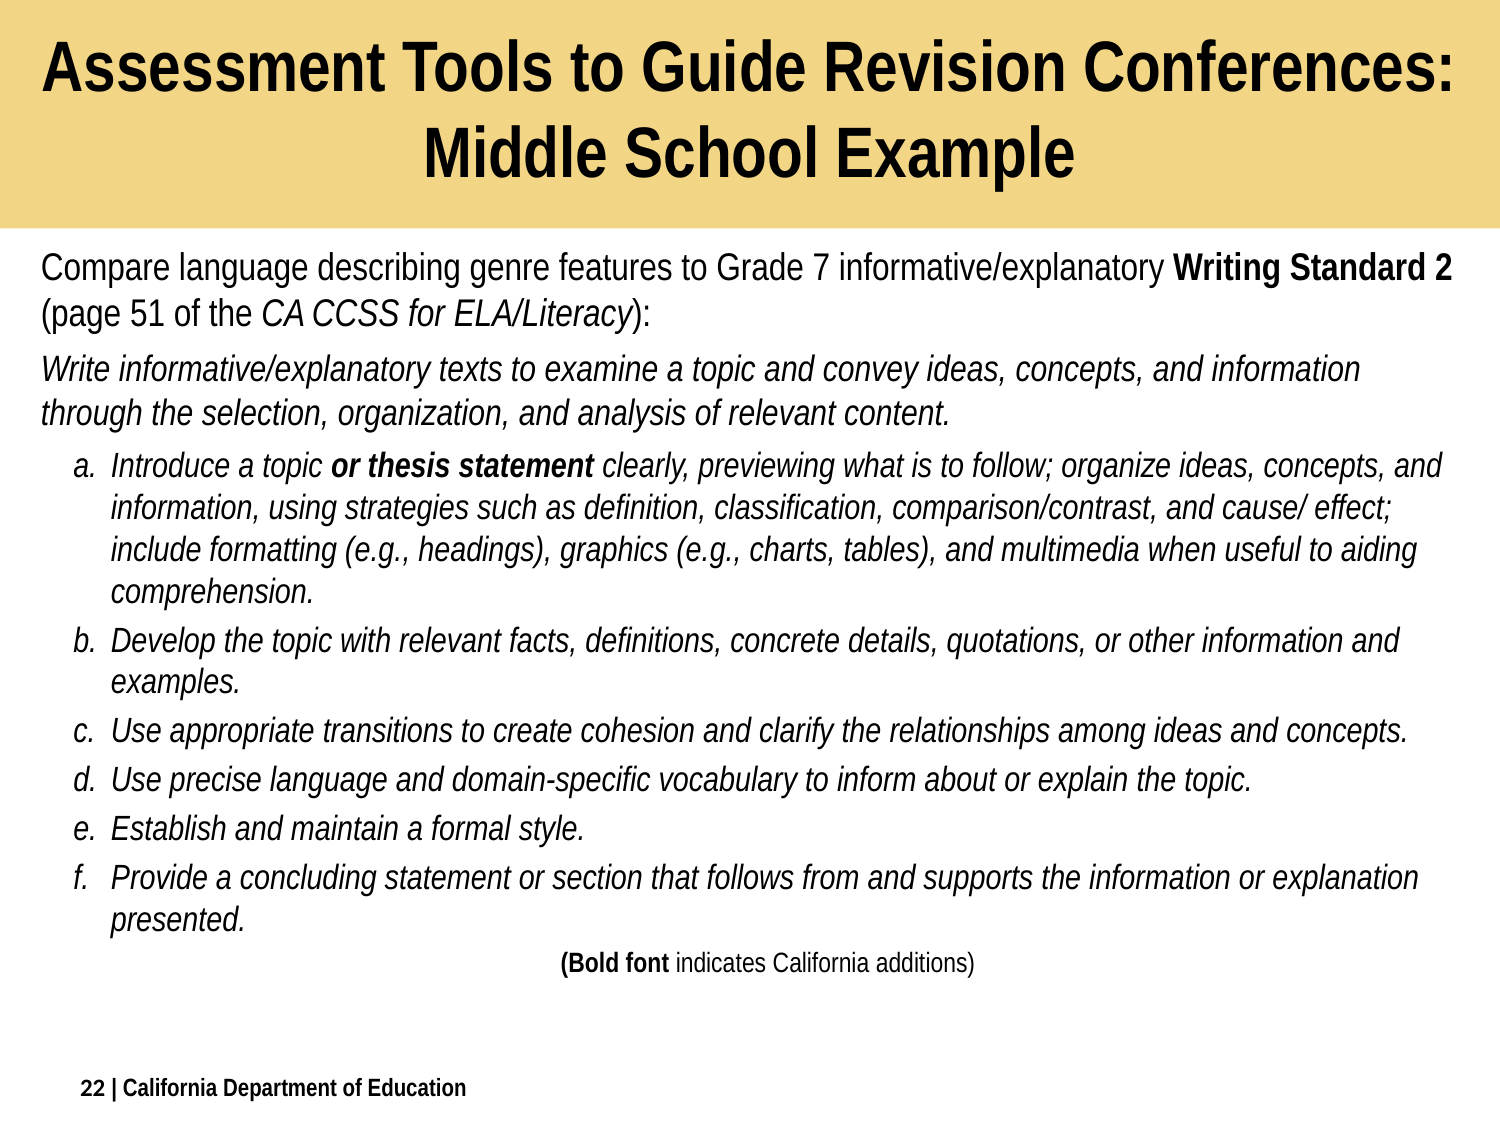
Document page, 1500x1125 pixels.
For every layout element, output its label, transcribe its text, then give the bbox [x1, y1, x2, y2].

slide_number 22 [55, 1064, 96, 1124]
footer | California Department of Education [96, 1064, 699, 1124]
list Compare language describing genre features to Grade 7 informative/explanatory Writing Standard 2 (page 51 of the CA CCSS for ELA/Literacy): Write informative/explanatory texts to examine a topic and convey ideas, concepts, and information through the selection, organization, and analysis of relevant content. Introduce a topic or thesis statement clearly, previewing what is to follow; organize ideas, concepts, and information, using strategies such as definition, classification, comparison/contrast, and cause/ effect; include formatting (e.g., headings), graphics (e.g., charts, tables), and multimedia when useful to aiding comprehension. Develop the topic with relevant facts, definitions, concrete details, quotations, or other information and examples. Use appropriate transitions to create cohesion and clarify the relationships among ideas and concepts. Use precise language and domain-specific vocabulary to inform about or explain the topic. Establish and maintain a formal style. Provide a concluding statement or section that follows from and supports the information or explanation presented. (Bold font indicates California additions) [25, 234, 1478, 1065]
title Assessment Tools to Guide Revision Conferences: Middle School Example [0, 11, 1500, 200]
